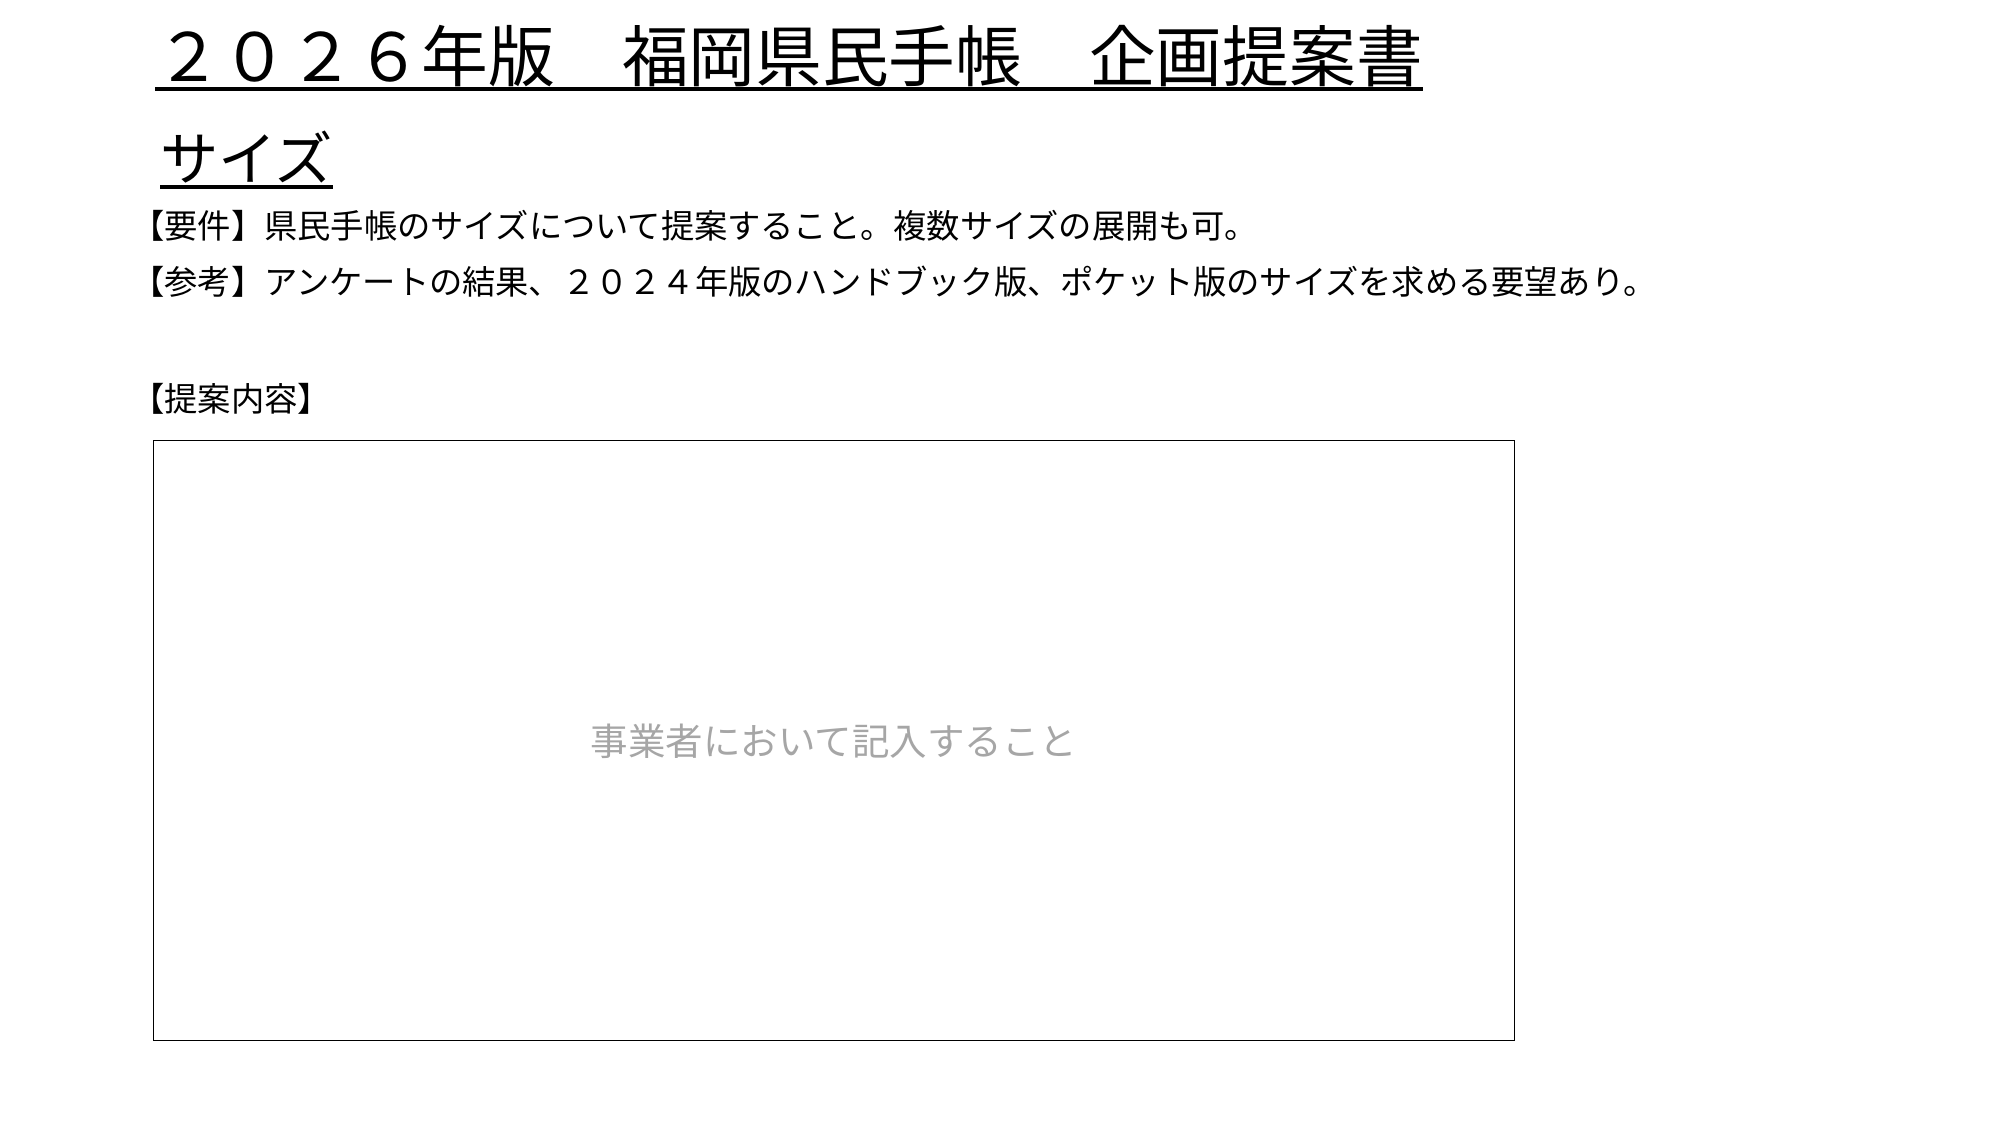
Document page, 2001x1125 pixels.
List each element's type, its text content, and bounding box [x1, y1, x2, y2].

subtitle サイズ [116, 129, 377, 182]
text_box 【提案内容】 [116, 355, 1860, 441]
text_box 【参考】アンケートの結果、２０２４年版のハンドブック版、ポケット版のサイズを求める要望あり。 [116, 238, 1860, 324]
text_box 【要件】県民手帳のサイズについて提案すること。複数サイズの展開も可。 [116, 182, 1860, 238]
text_box 事業者において記入すること [153, 440, 1515, 1041]
title ２０２６年版 福岡県民手帳 企画提案書 [140, 12, 1591, 108]
